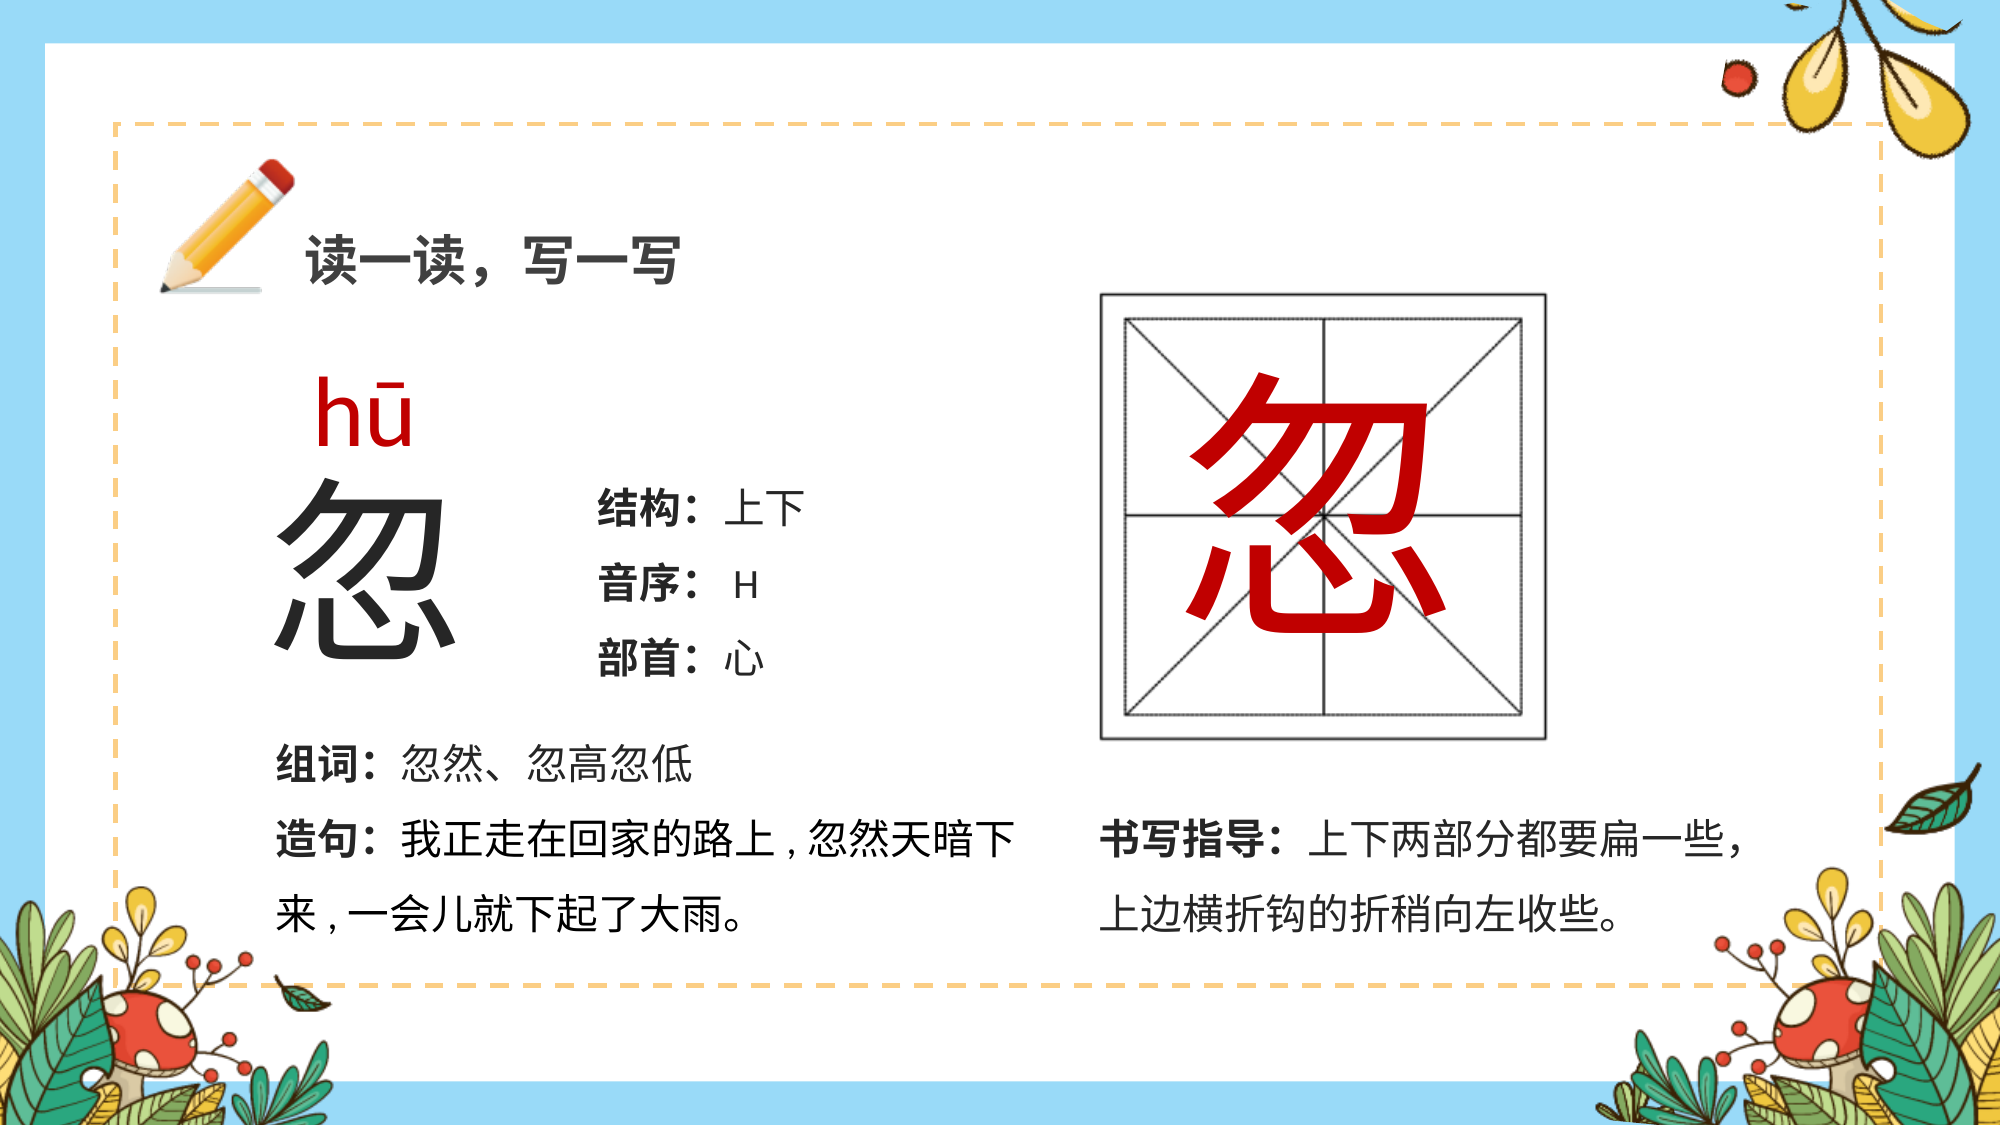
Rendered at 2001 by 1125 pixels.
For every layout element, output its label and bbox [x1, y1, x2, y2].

text_box [136, 136, 822, 316]
picture [1050, 236, 1595, 781]
text_box [0, 0, 2000, 1125]
